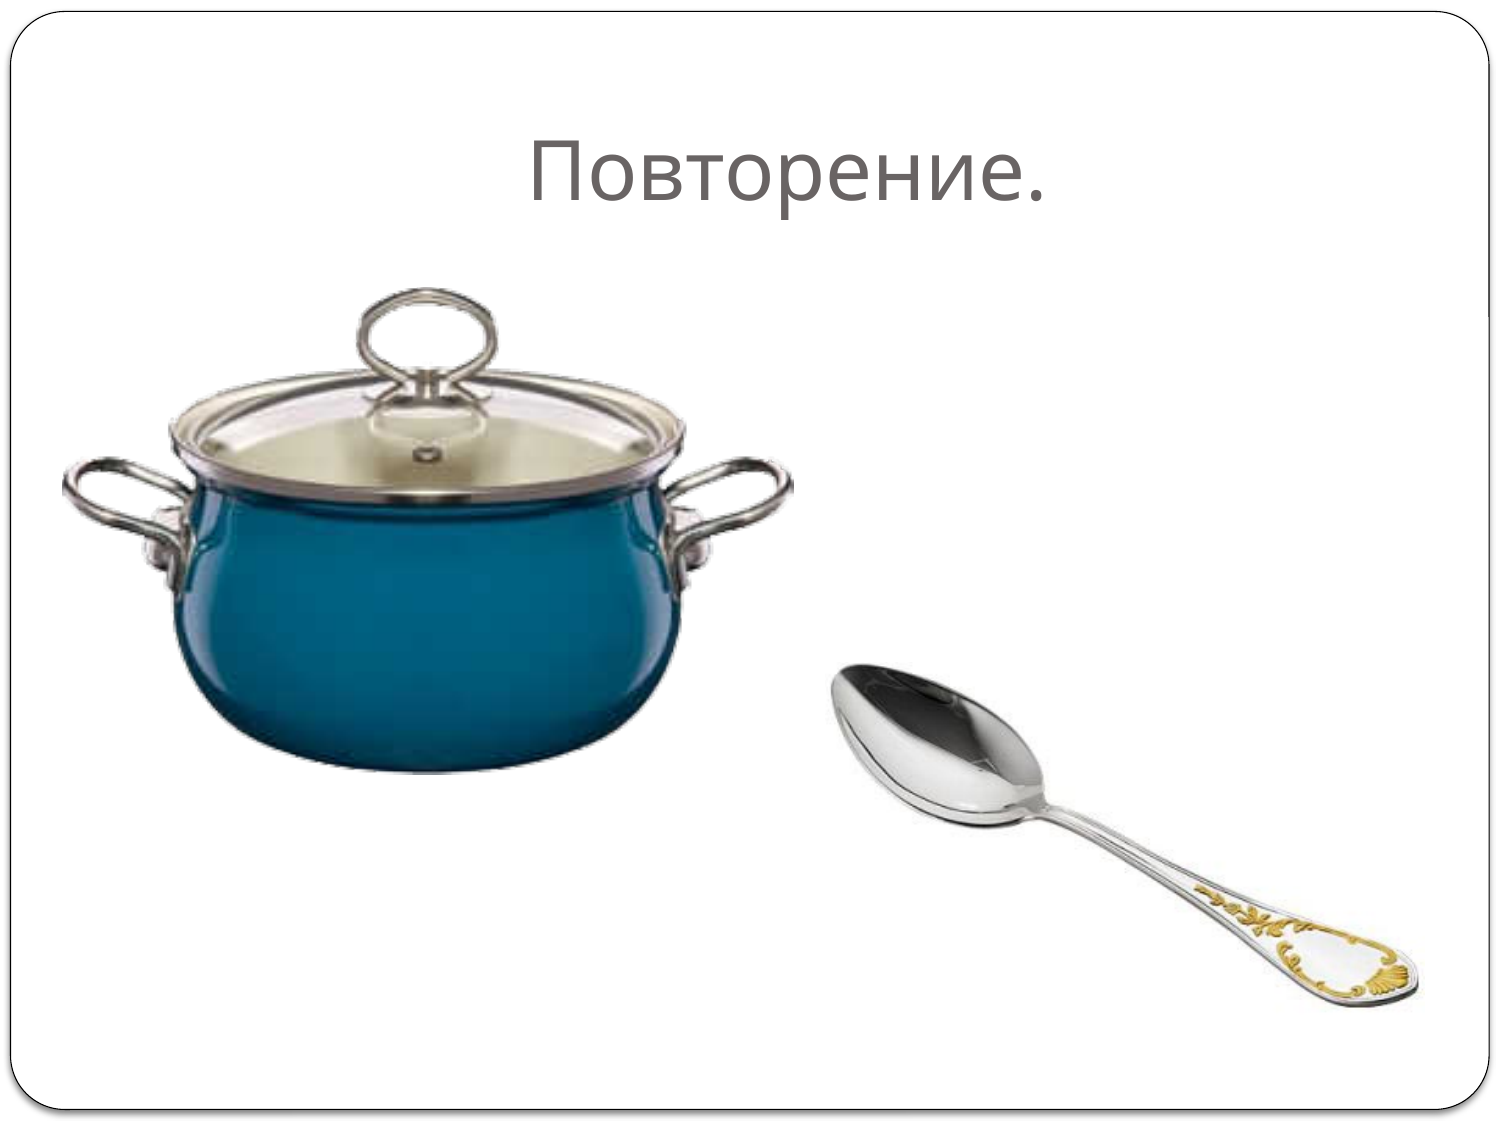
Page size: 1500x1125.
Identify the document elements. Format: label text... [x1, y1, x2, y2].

title Повторение. [150, 45, 1425, 233]
picture [824, 662, 1426, 1026]
picture [62, 287, 794, 776]
